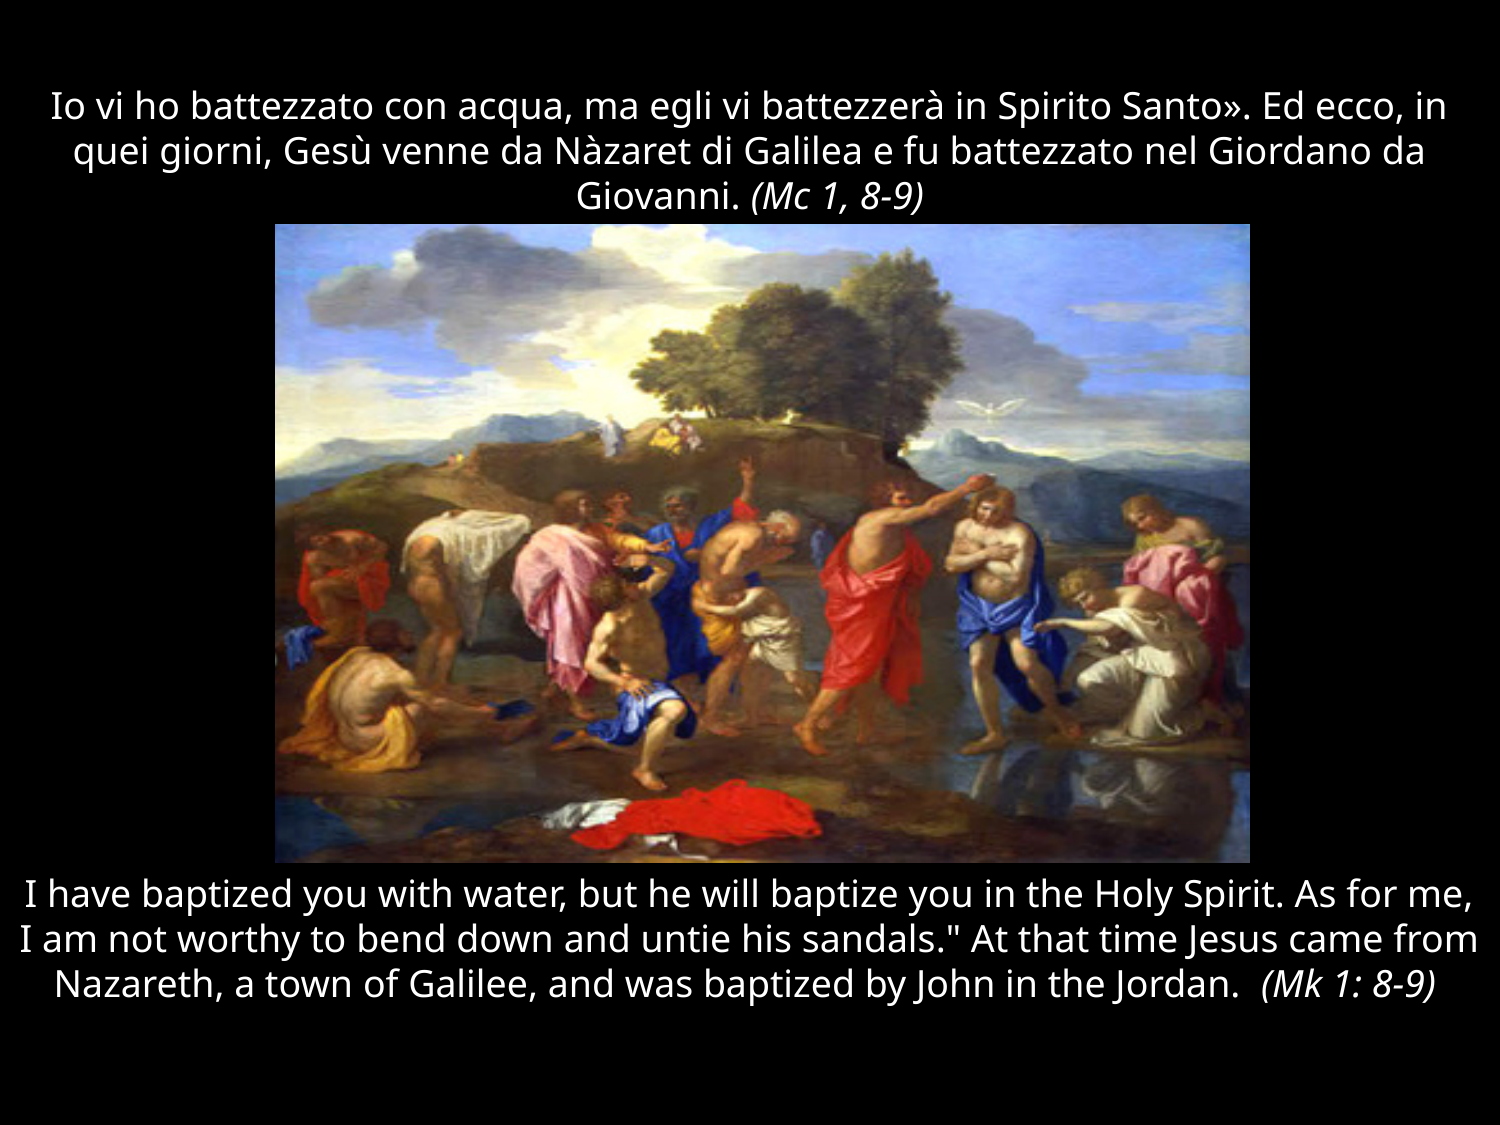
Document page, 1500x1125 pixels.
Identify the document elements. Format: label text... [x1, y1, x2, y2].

picture [274, 224, 1251, 863]
text_box I have baptized you with water, but he will baptize you in the Holy Spirit. As for me, I am not worthy to bend down and untie his sandals." At that time Jesus came from Nazareth, a town of Galilee, and was baptized by John in the Jordan. (Mk 1: 8-9) [0, 862, 1500, 1013]
text_box Io vi ho battezzato con acqua, ma egli vi battezzerà in Spirito Santo». Ed ecco, in quei giorni, Gesù venne da Nàzaret di Galilea e fu battezzato nel Giordano da Giovanni. (Mc 1, 8-9) [0, 74, 1500, 225]
